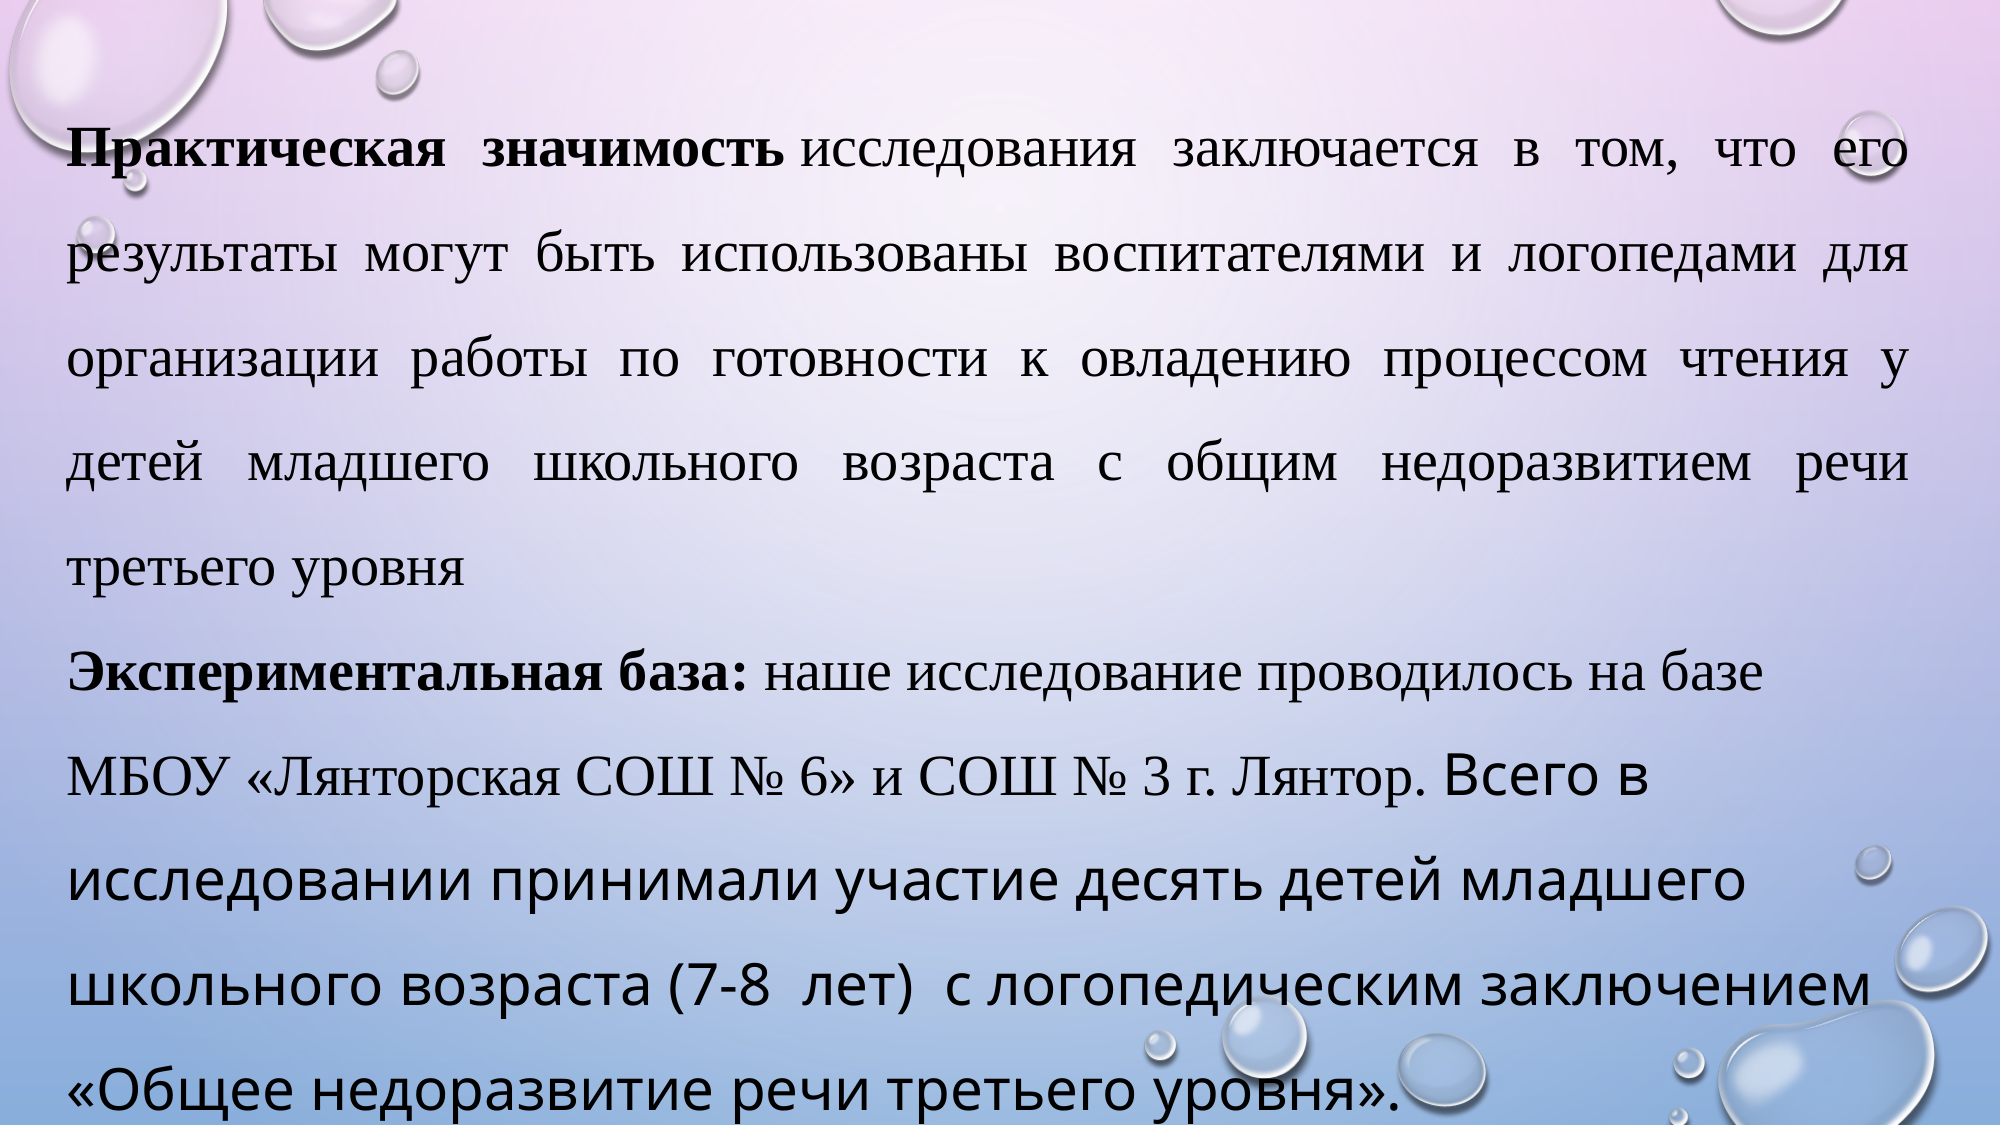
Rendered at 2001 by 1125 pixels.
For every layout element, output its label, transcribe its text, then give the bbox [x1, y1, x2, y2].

picture [0, 0, 2000, 1125]
text_box Практическая значимость исследования заключается в том, что его результаты могут быть использованы воспитателями и логопедами для организации работы по готовности к овладению процессом чтения у детей младшего школьного возраста с общим недоразвитием речи третьего уровня Экспериментальная база: наше исследование проводилось на базе МБОУ «Лянторская СОШ № 6» и СОШ № 3 г. Лянтор. Всего в исследовании принимали участие десять детей младшего школьного возраста (7-8 лет) с логопедическим заключением «Общее недоразвитие речи третьего уровня». [51, 65, 1926, 1125]
